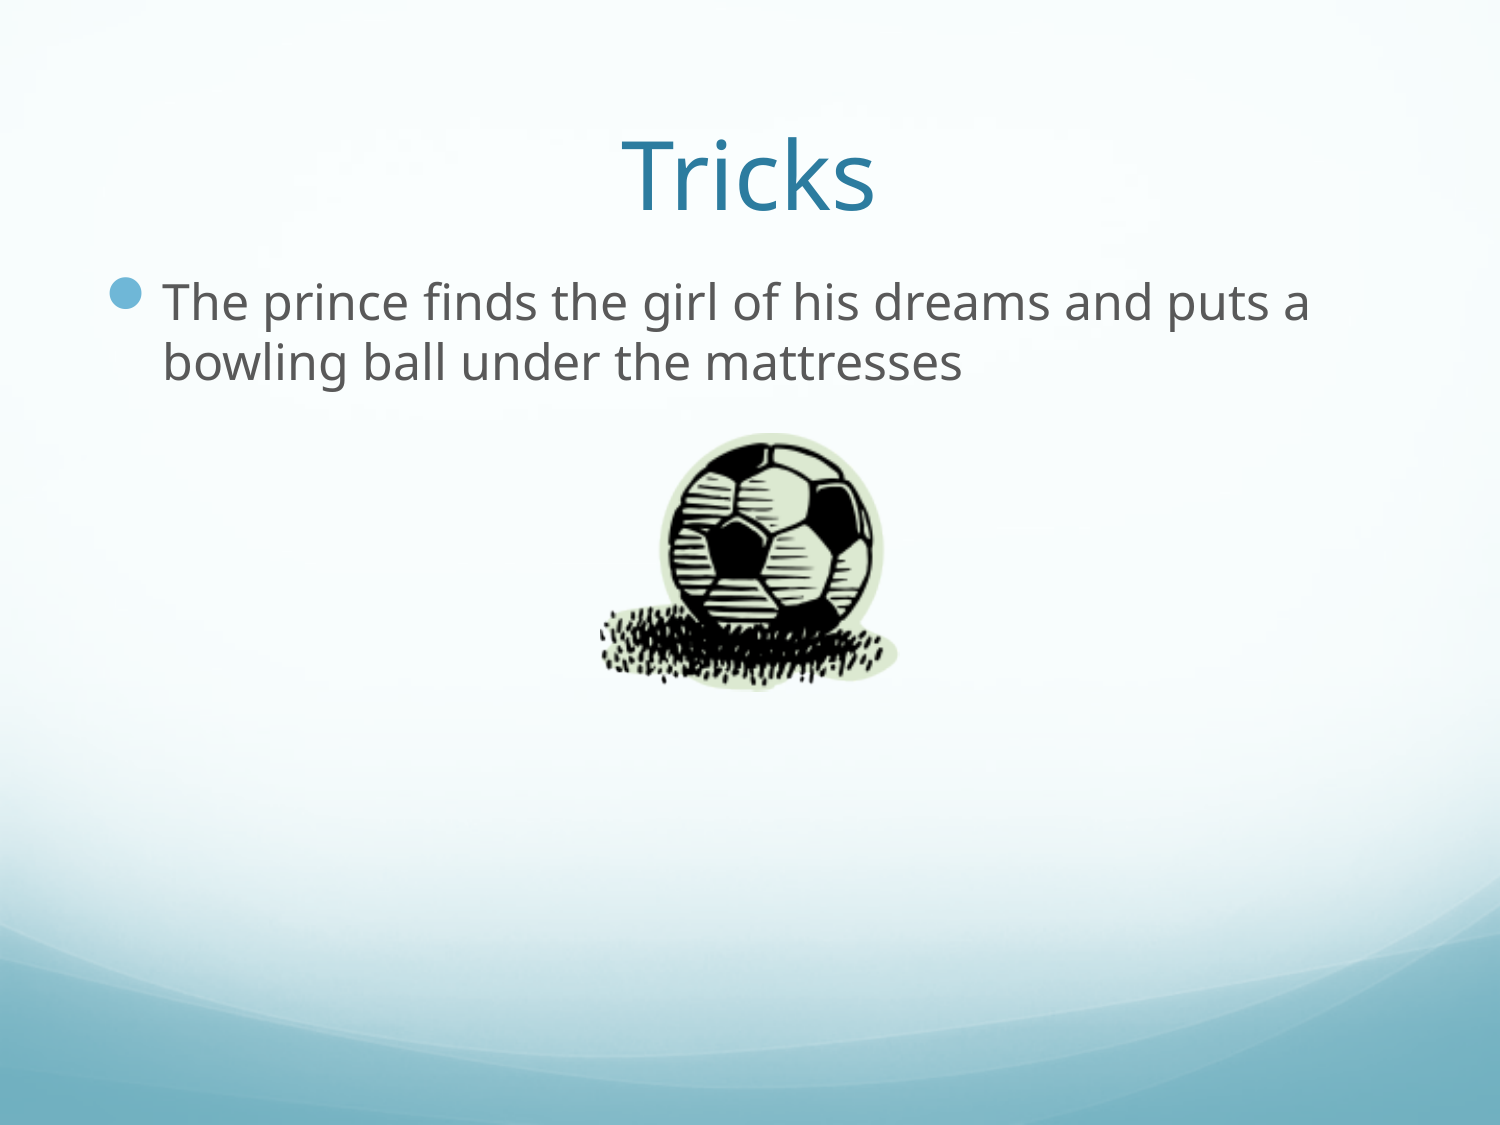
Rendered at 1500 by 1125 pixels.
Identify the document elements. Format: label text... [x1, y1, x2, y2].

list The prince finds the girl of his dreams and puts a bowling ball under the mattresses [90, 262, 1410, 975]
title Tricks [90, 17, 1410, 237]
picture [599, 432, 901, 692]
